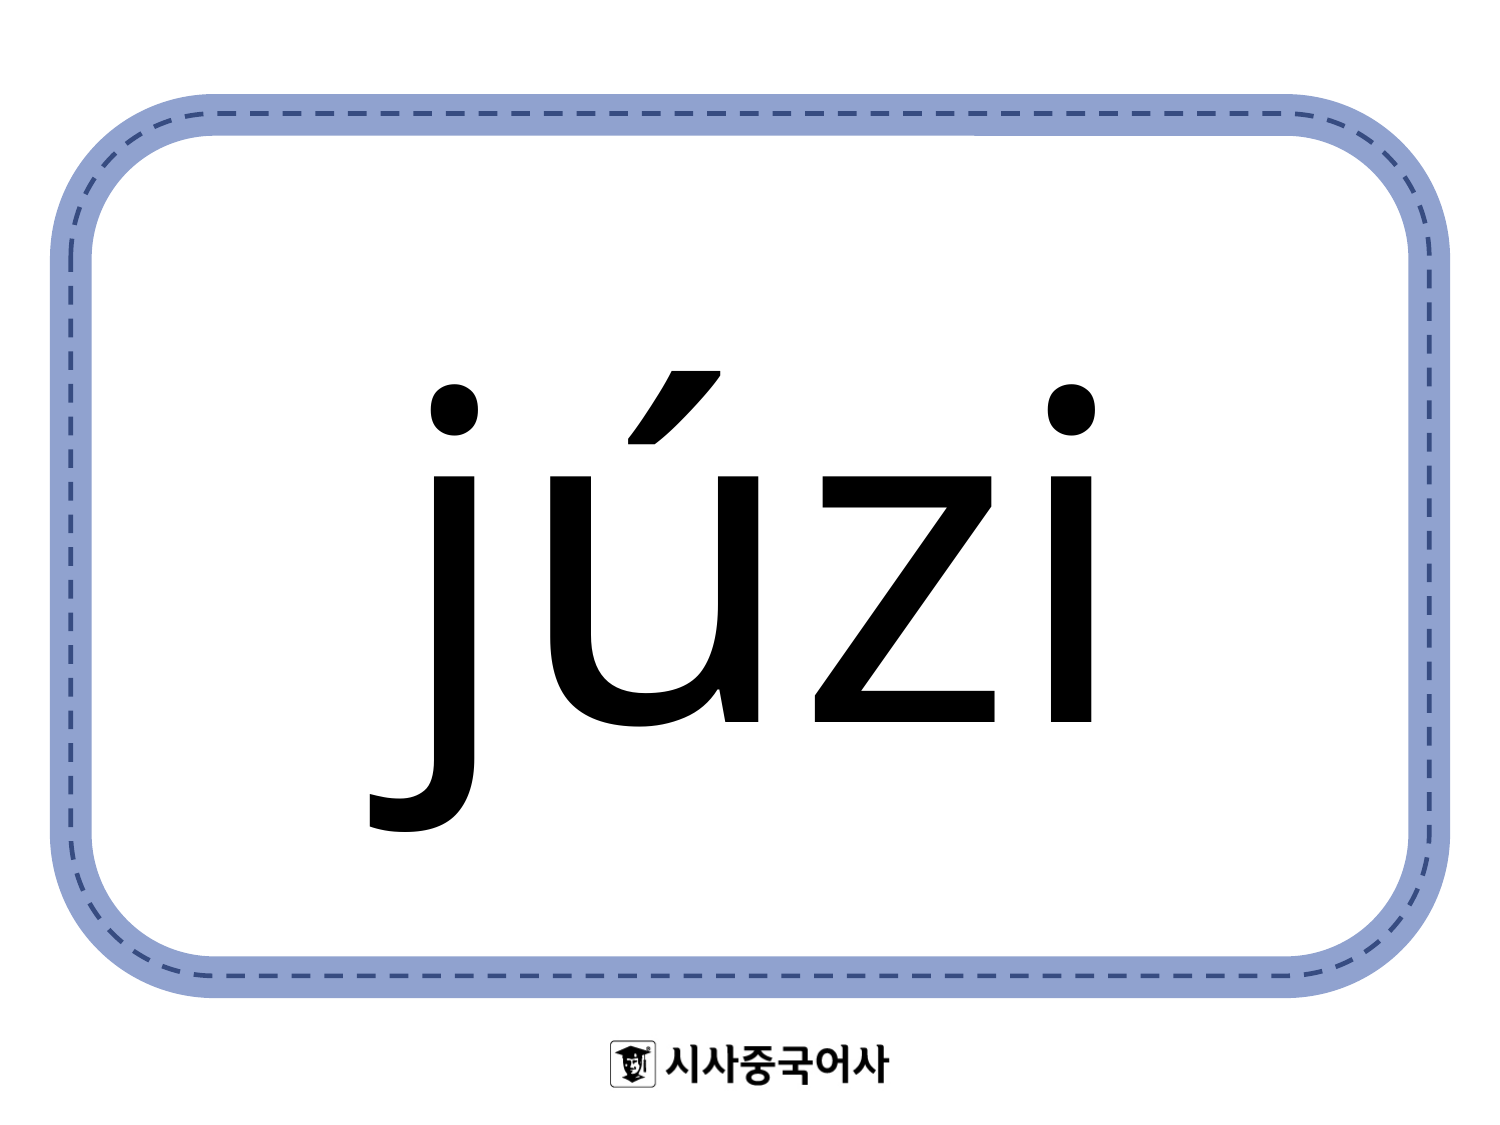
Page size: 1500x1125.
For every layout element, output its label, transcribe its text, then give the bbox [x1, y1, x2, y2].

text_box júzi [159, 208, 1368, 871]
picture [602, 1034, 898, 1094]
